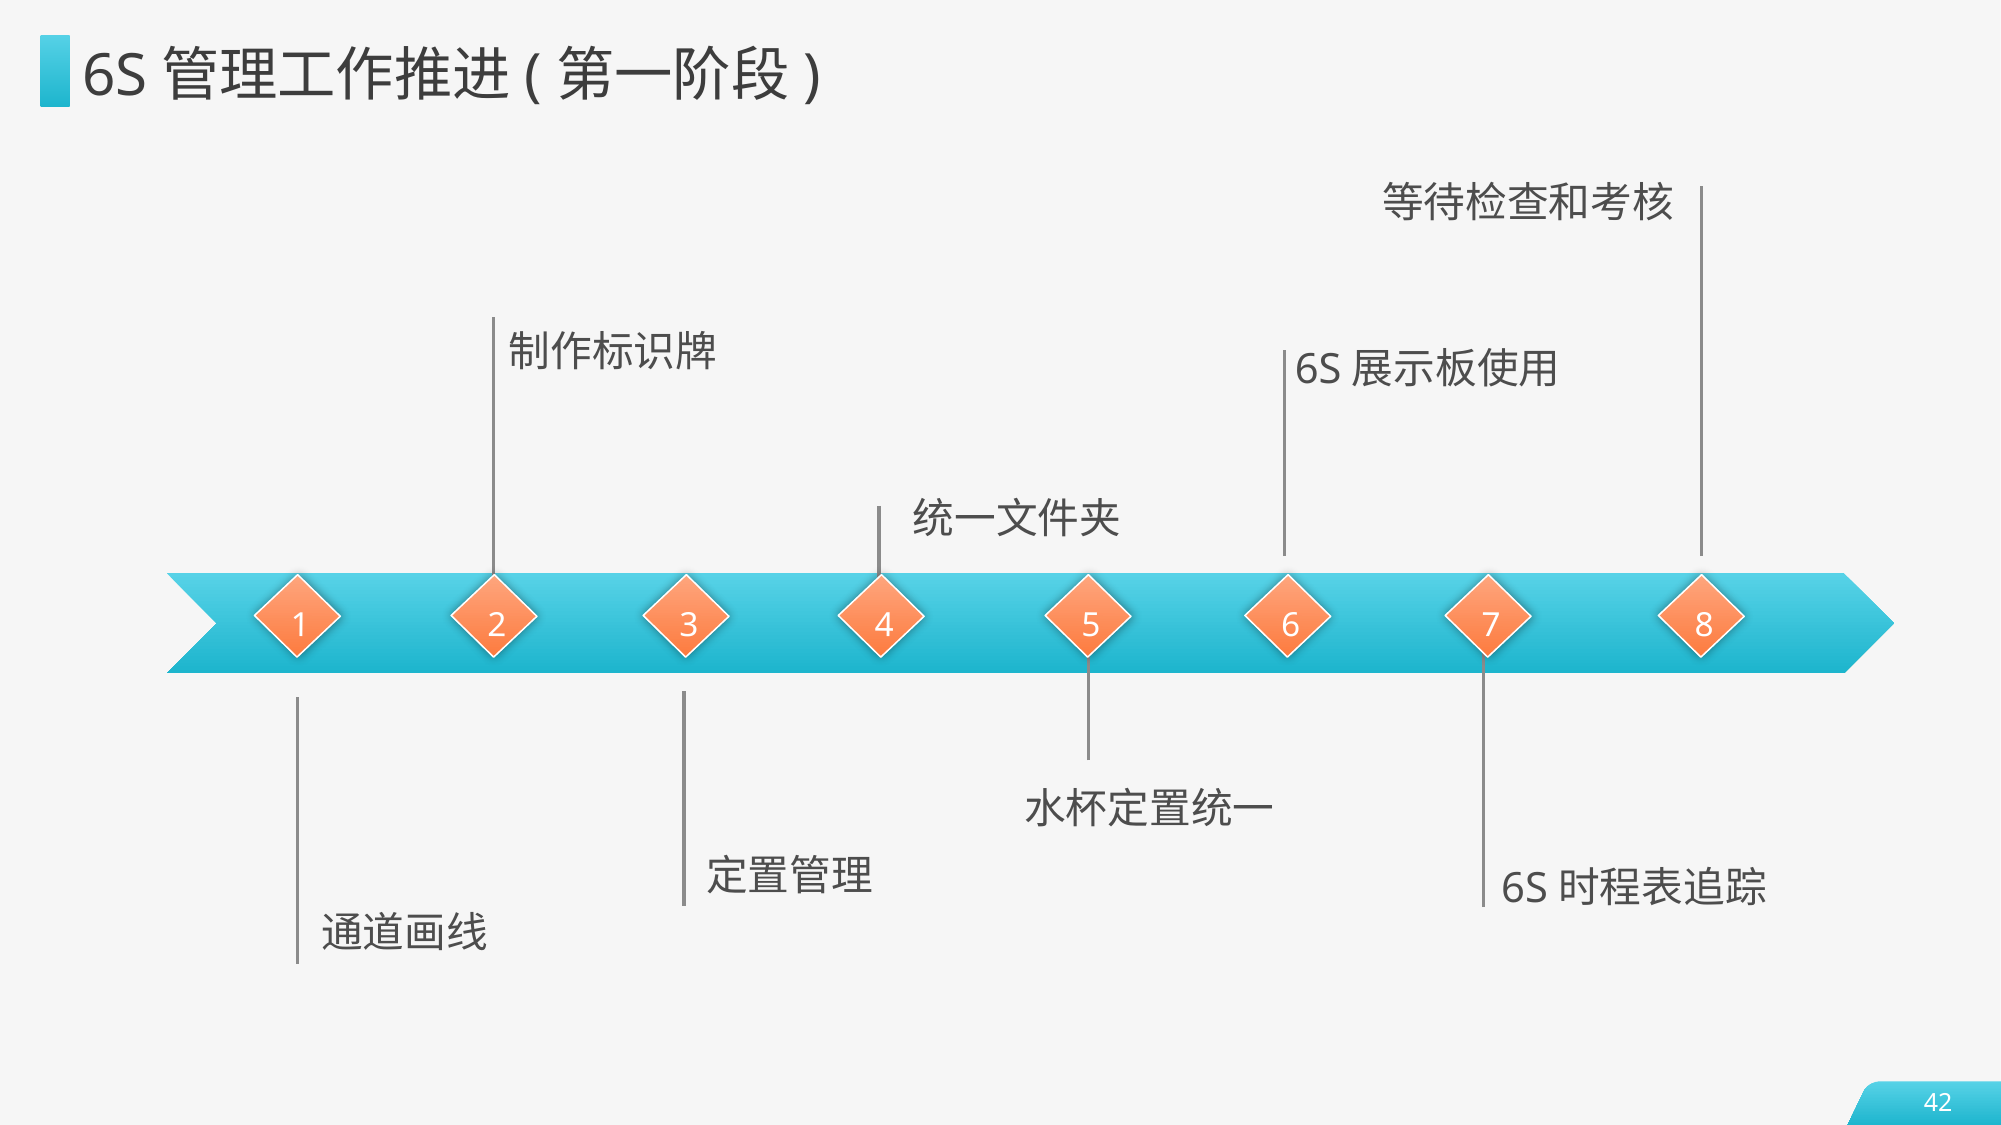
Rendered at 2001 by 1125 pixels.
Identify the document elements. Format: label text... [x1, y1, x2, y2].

text_box 6S时程表追踪 [1224, 853, 1782, 918]
text_box 6S管理工作推进(第一阶段) [82, 36, 1120, 107]
text_box 7 [1445, 574, 1532, 656]
text_box 水杯定置统一 [732, 774, 1290, 839]
text_box 1 [254, 574, 341, 658]
text_box 定置管理 [691, 840, 1058, 906]
text_box [1489, 573, 1894, 674]
text_box 2 [451, 578, 537, 658]
text_box 统一文件夹 [897, 484, 1188, 550]
text_box [40, 35, 70, 107]
text_box 制作标识牌 [495, 317, 889, 382]
text_box 5 [1045, 574, 1131, 654]
text_box 3 [643, 574, 729, 658]
text_box 6S展示板使用 [908, 334, 1576, 399]
text_box 等待检查和考核 [1131, 168, 1689, 234]
text_box 8 [1658, 574, 1745, 658]
text_box 通道画线 [306, 898, 576, 964]
text_box [1093, 573, 1479, 674]
text_box [166, 573, 1084, 674]
text_box 6 [1244, 574, 1331, 658]
text_box 4 [838, 577, 925, 658]
